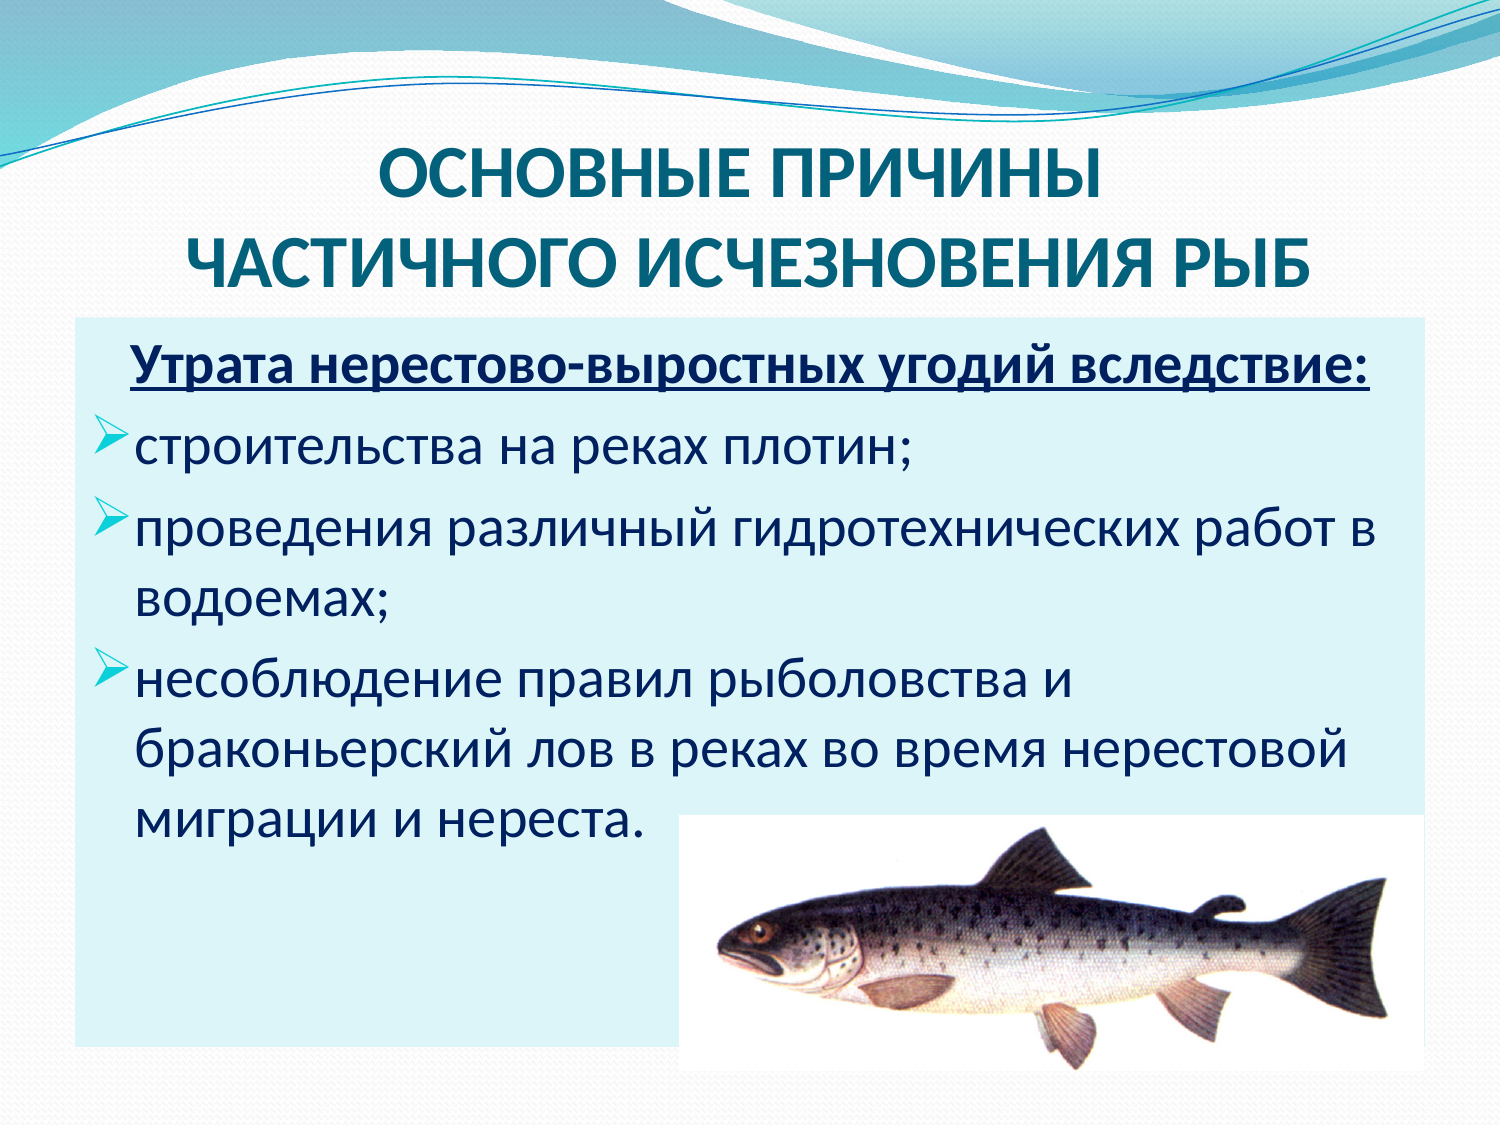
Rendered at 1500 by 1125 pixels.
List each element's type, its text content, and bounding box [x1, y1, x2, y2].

title ОСНОВНЫЕ ПРИЧИНЫ ЧАСТИЧНОГО ИСЧЕЗНОВЕНИЯ РЫБ [75, 115, 1425, 303]
list Утрата нерестово-выростных угодий вследствие: строительства на реках плотин; проведения различный гидротехнических работ в водоемах; несоблюдение правил рыболовства и браконьерский лов в реках во время нерестовой миграции и нереста. [75, 317, 1425, 1047]
picture [678, 815, 1426, 1071]
